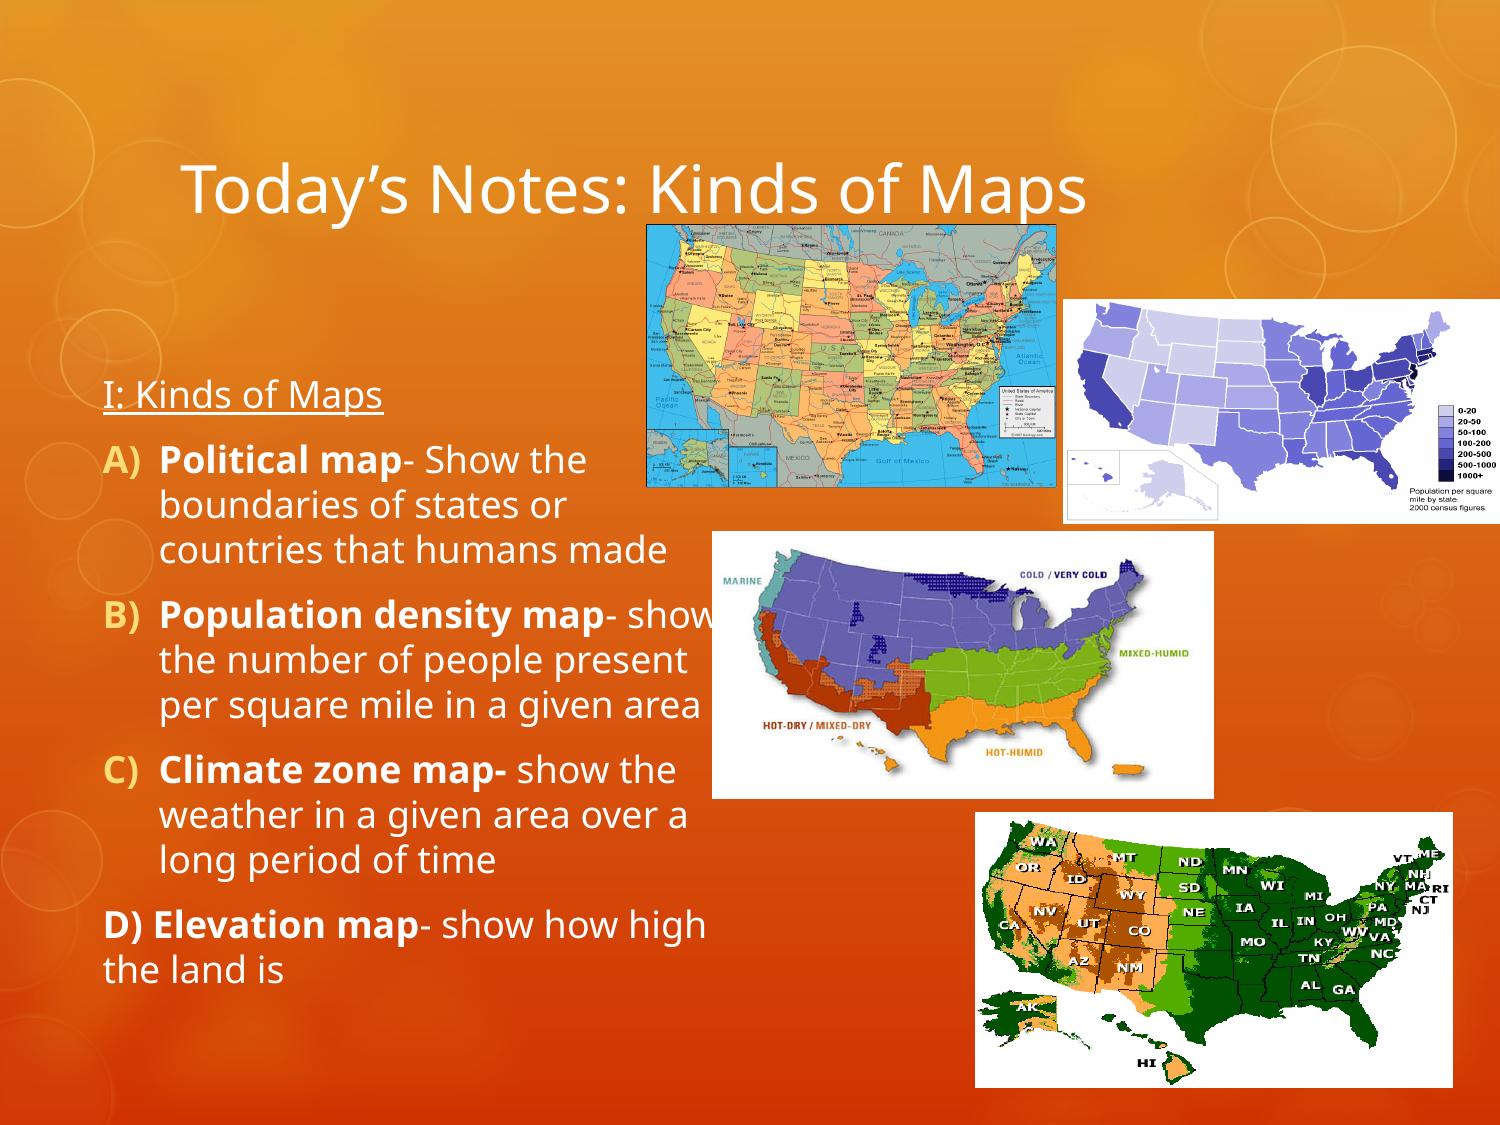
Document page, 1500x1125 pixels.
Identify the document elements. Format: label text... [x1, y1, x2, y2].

list I: Kinds of Maps Political map- Show the boundaries of states or countries that humans made Population density map- show the number of people present per square mile in a given area Climate zone map- show the weather in a given area over a long period of time D) Elevation map- show how high the land is [87, 237, 736, 1125]
picture [974, 811, 1454, 1089]
picture [1063, 299, 1500, 524]
picture [646, 224, 1058, 488]
picture [711, 531, 1215, 800]
title Today’s Notes: Kinds of Maps [165, 110, 1334, 263]
